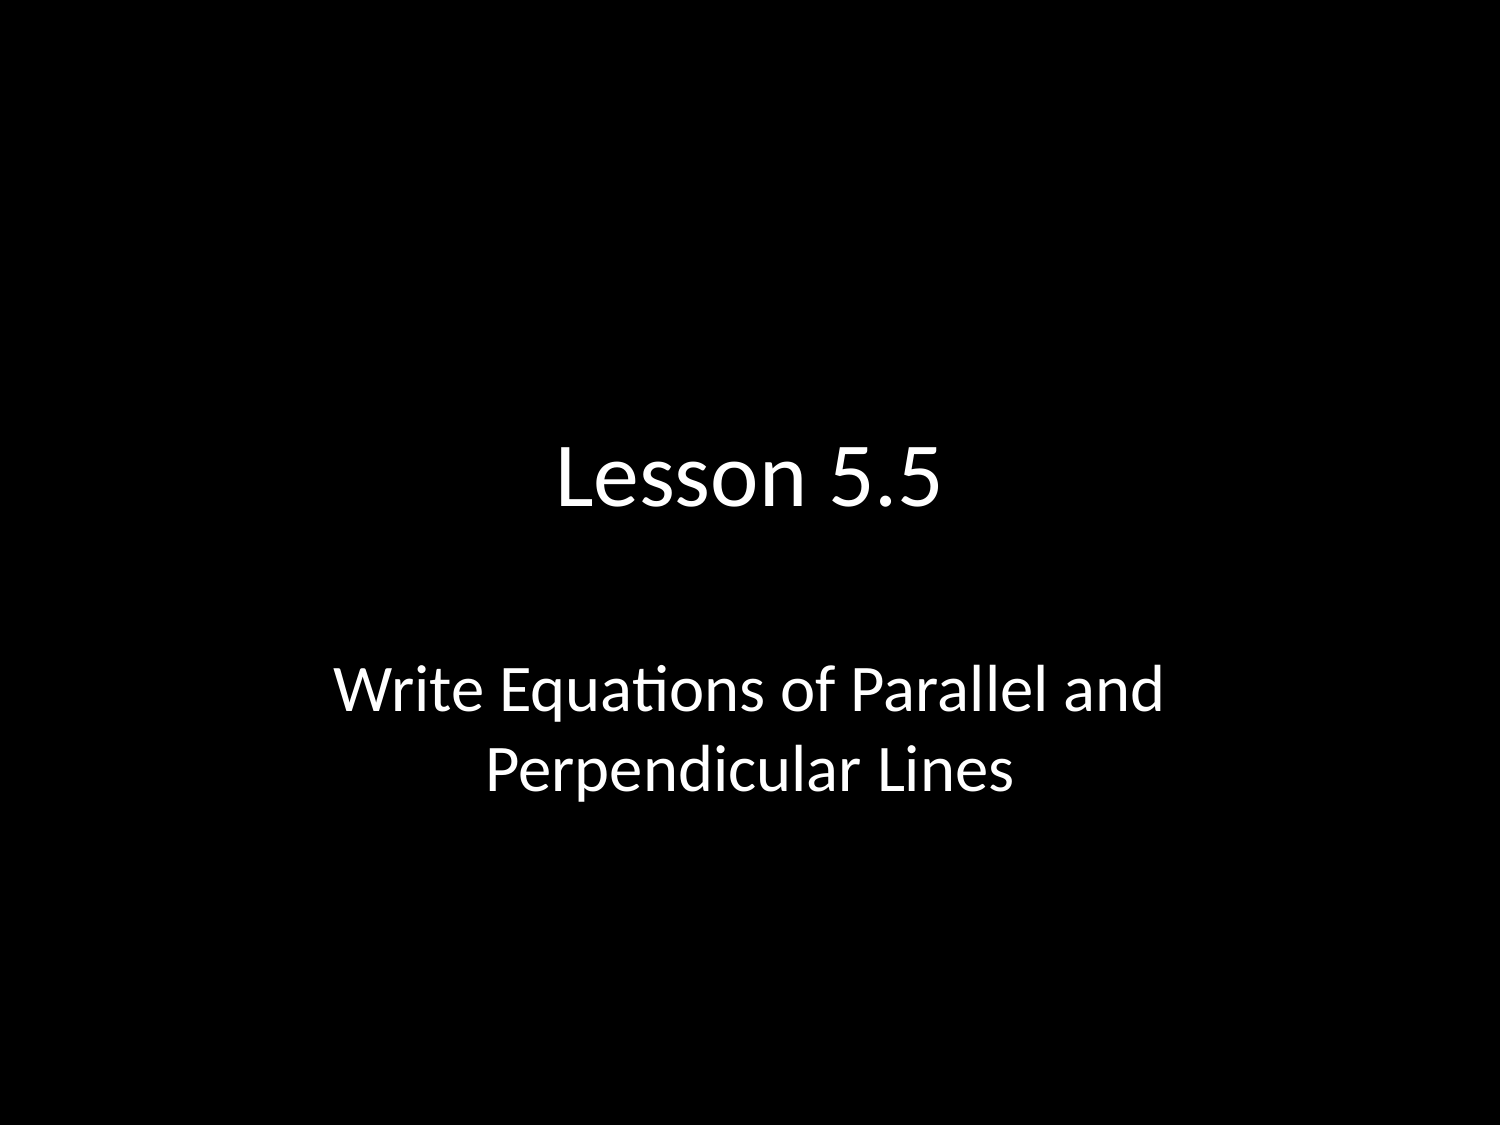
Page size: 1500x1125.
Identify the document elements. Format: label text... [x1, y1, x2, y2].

subtitle Write Equations of Parallel and Perpendicular Lines [225, 637, 1275, 925]
title Lesson 5.5 [112, 349, 1388, 591]
